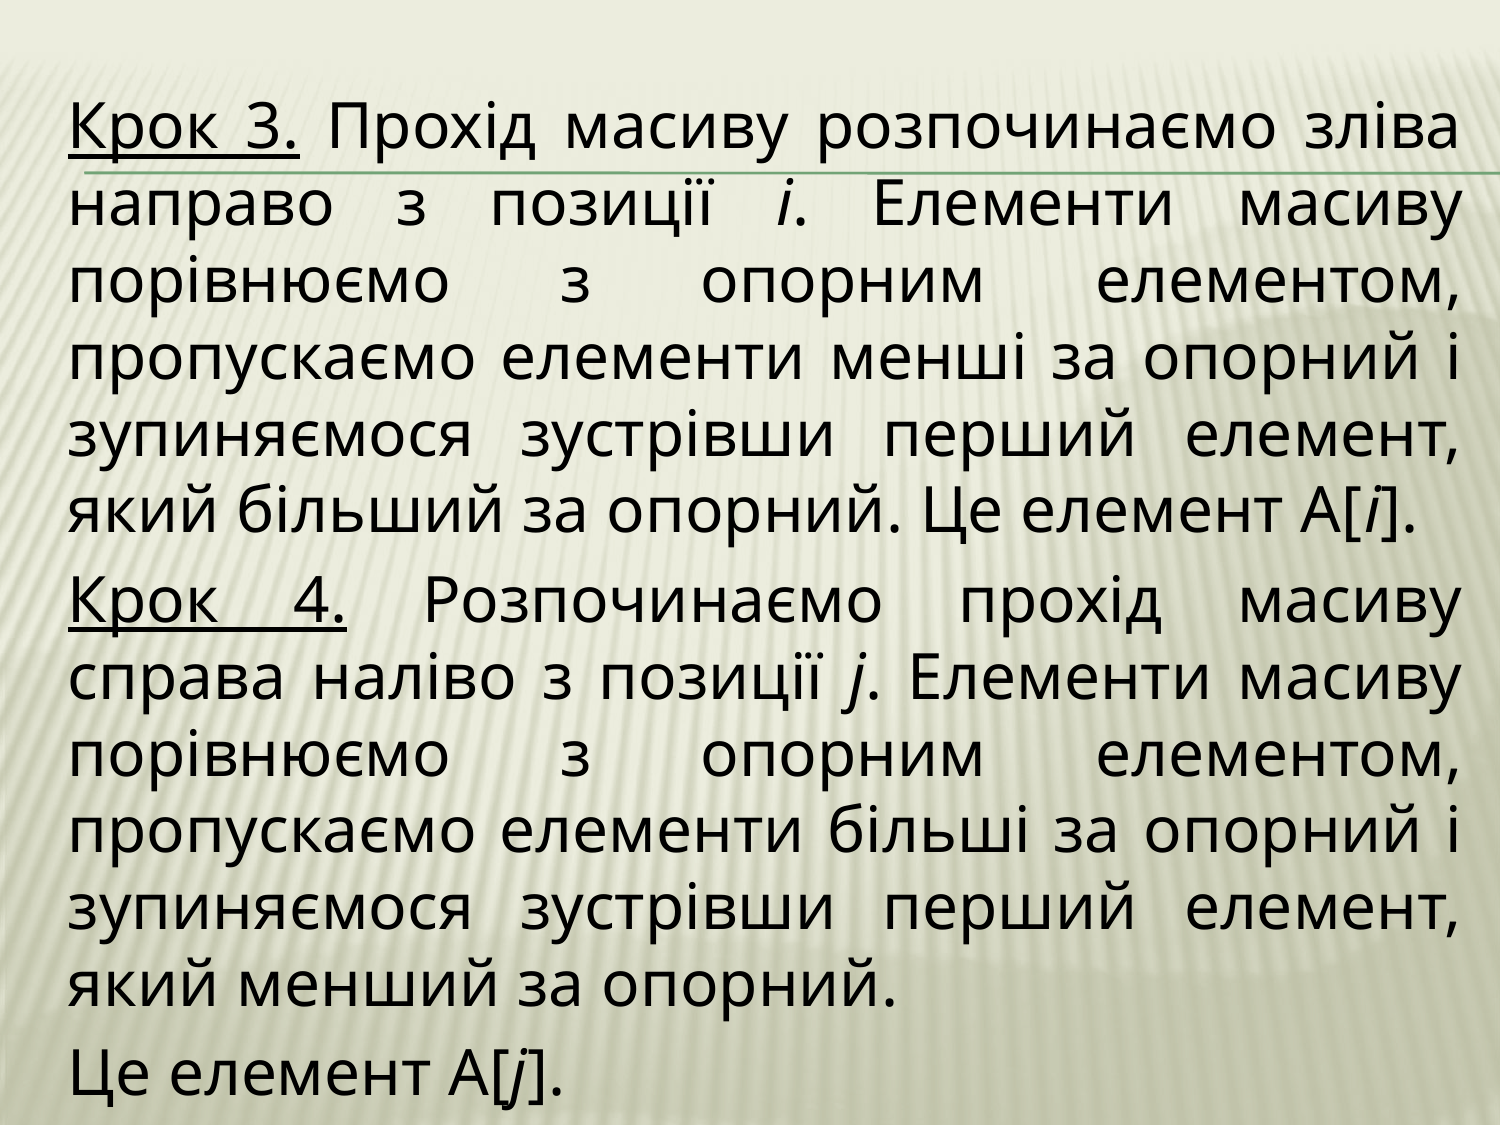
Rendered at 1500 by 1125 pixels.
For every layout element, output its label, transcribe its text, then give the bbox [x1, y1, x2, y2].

list Крок 3. Прохід масиву розпочинаємо зліва направо з позиції i. Елементи масиву порівнюємо з опорним елементом, пропускаємо елементи менші за опорний і зупиняємося зустрівши перший елемент, який більший за опорний. Це елемент A[i]. Крок 4. Розпочинаємо прохід масиву справа наліво з позиції j. Елементи масиву порівнюємо з опорним елементом, пропускаємо елементи більші за опорний і зупиняємося зустрівши перший елемент, який менший за опорний. Це елемент A[j]. [53, 77, 1479, 1125]
